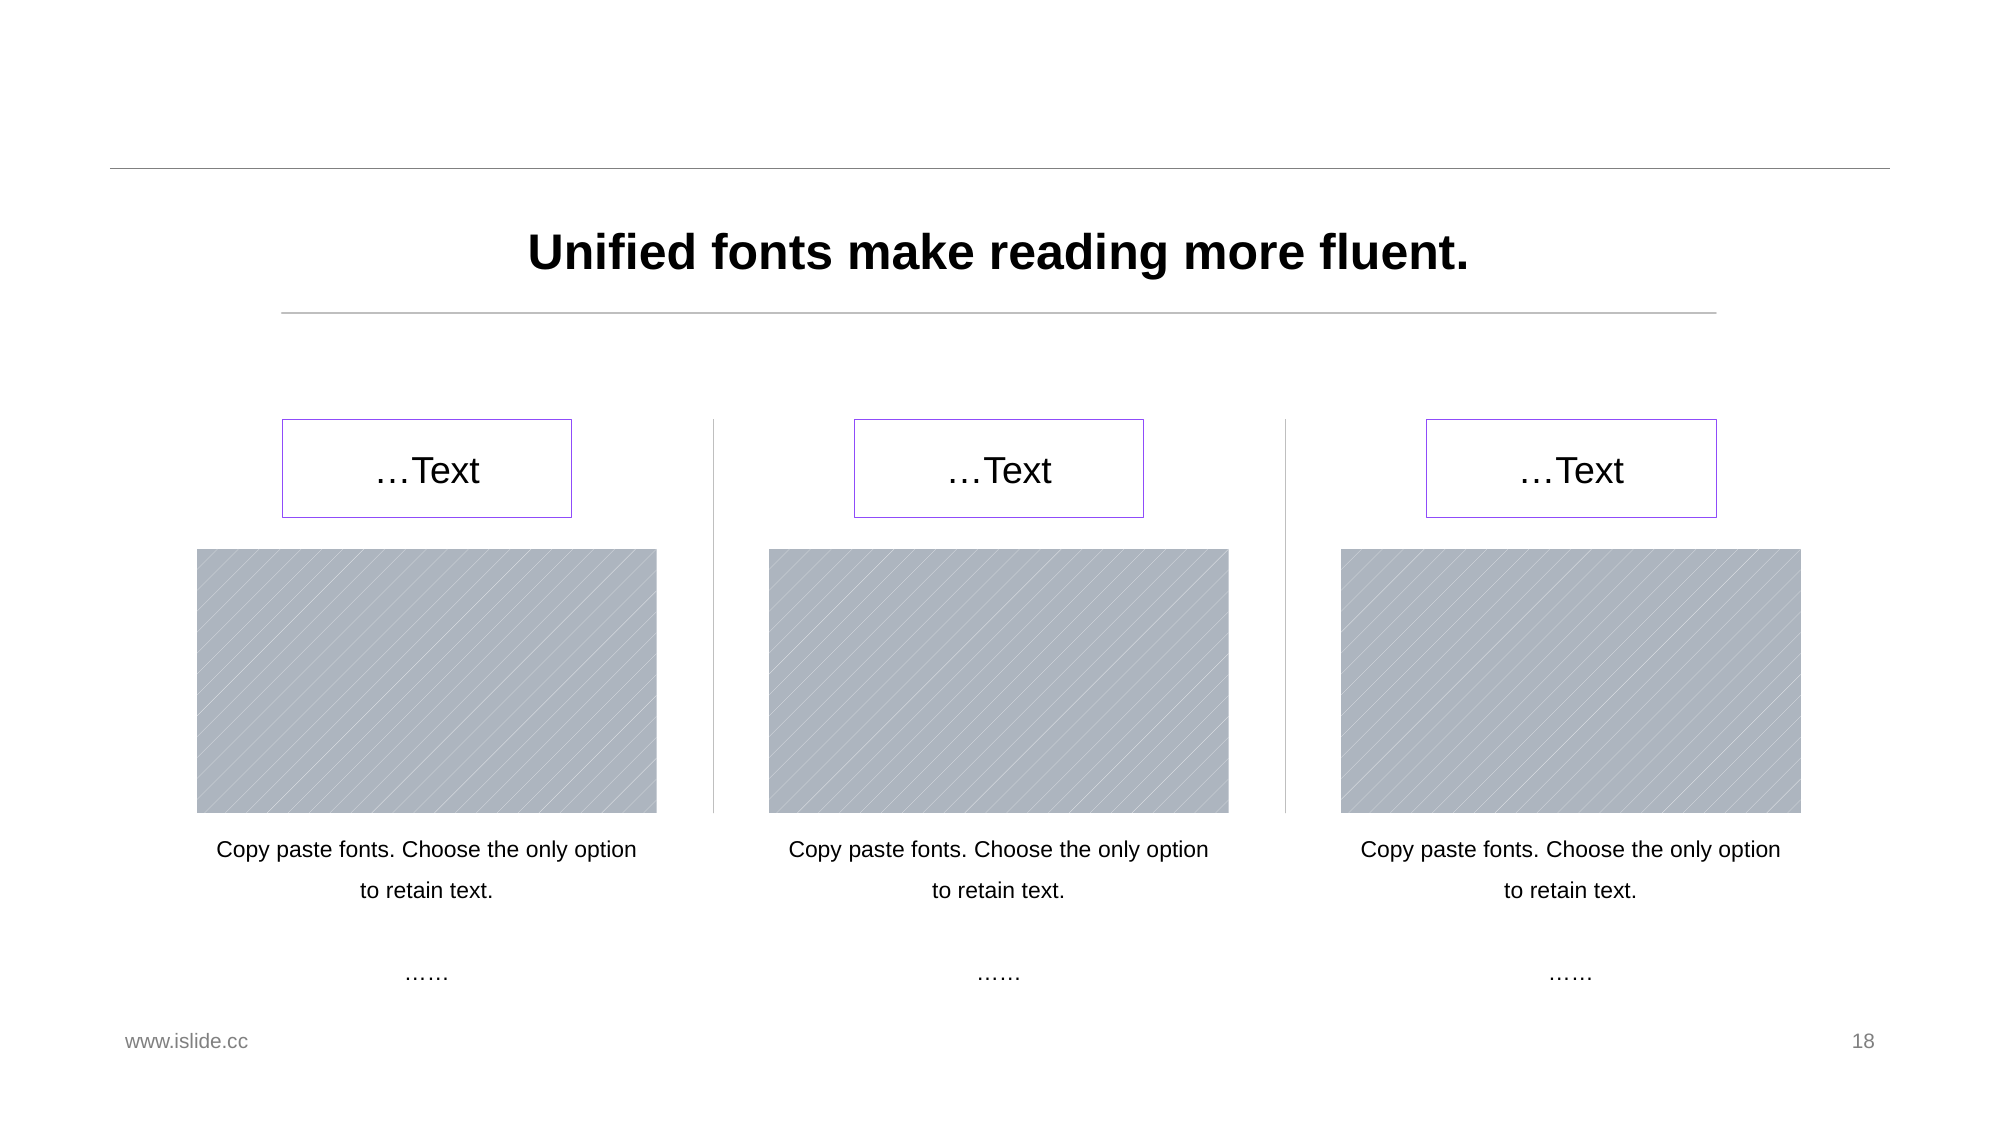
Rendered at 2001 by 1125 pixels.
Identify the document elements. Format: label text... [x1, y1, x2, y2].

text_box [108, 185, 1890, 1007]
slide_number 18 [1412, 1023, 1890, 1058]
footer www.islide.cc [109, 1023, 790, 1058]
